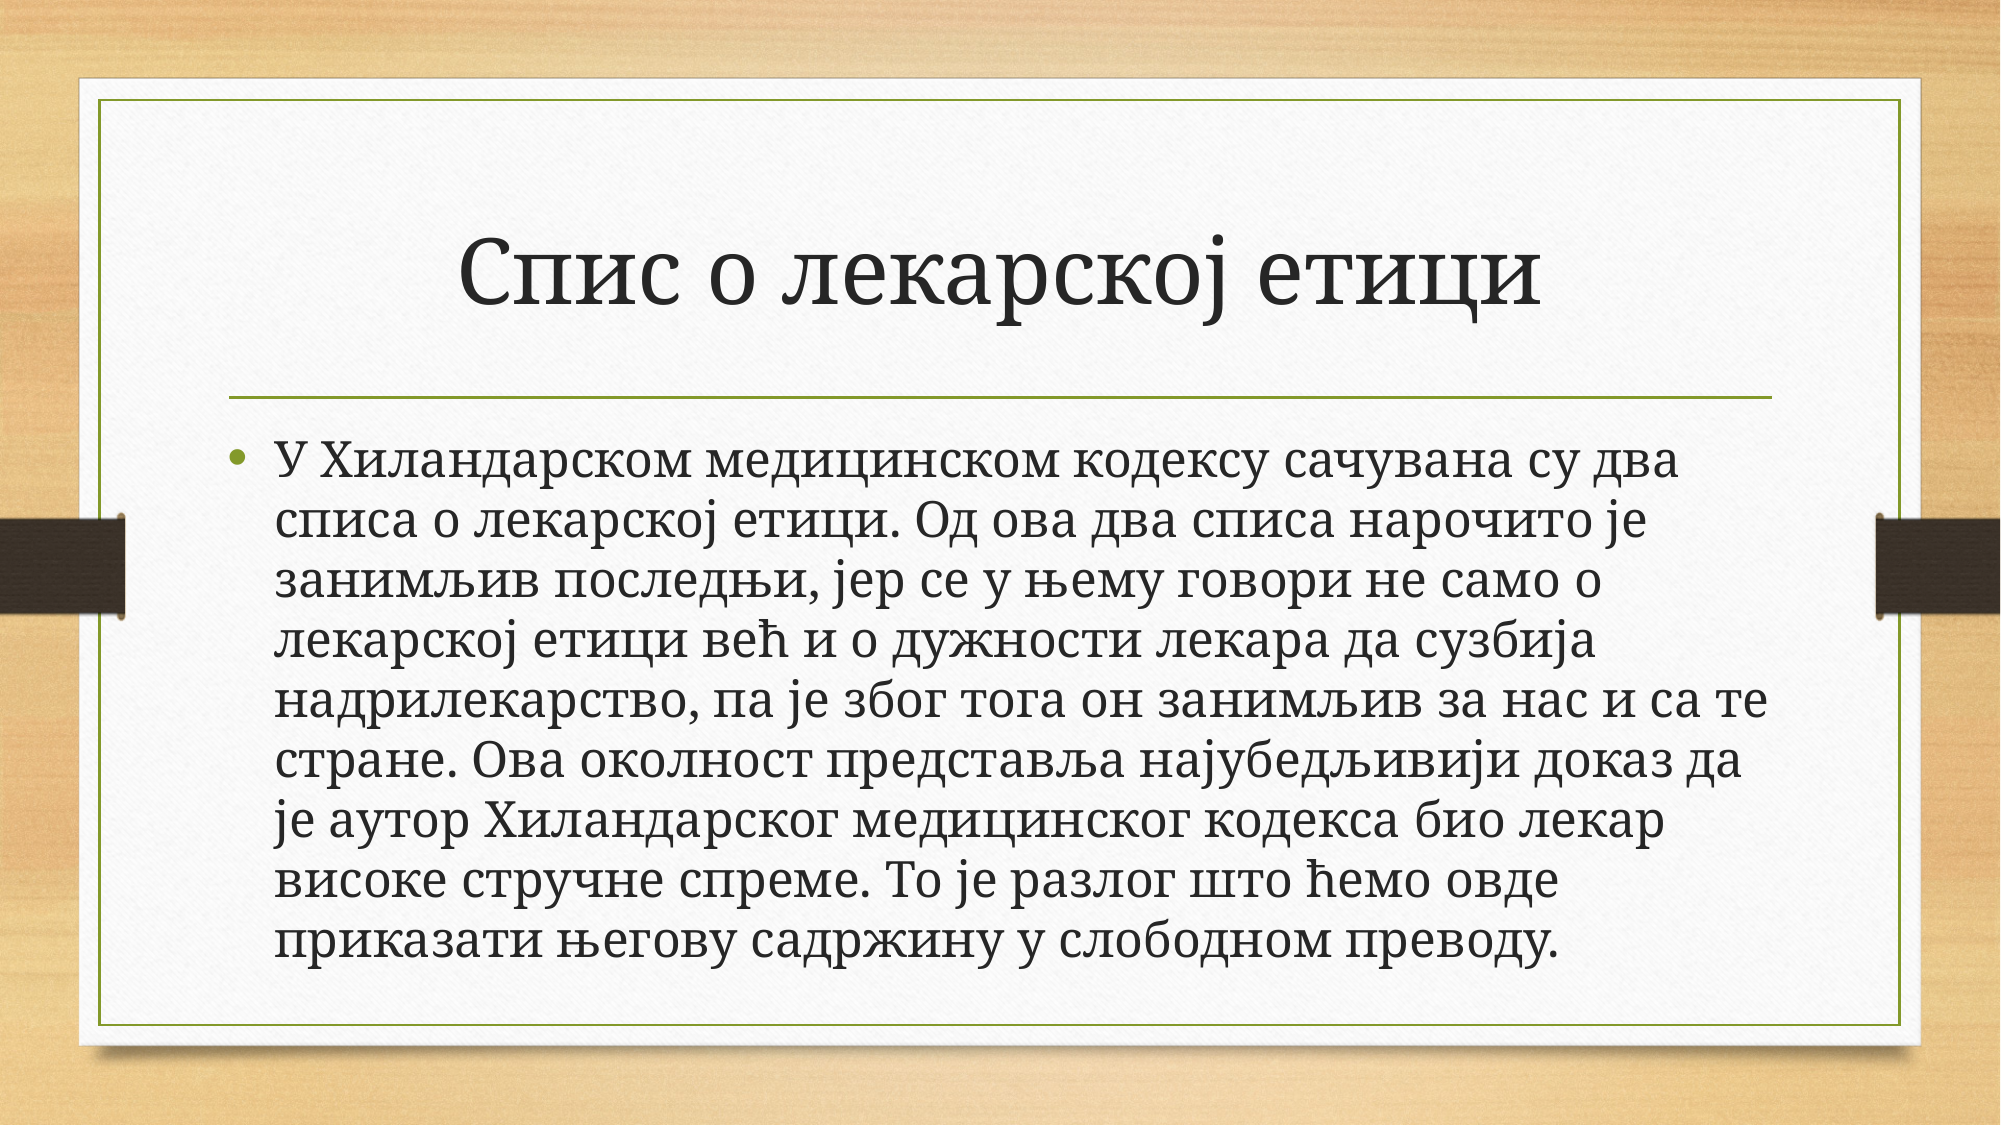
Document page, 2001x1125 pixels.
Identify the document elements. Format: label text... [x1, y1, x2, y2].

title Спис о лекарској етици [212, 161, 1788, 375]
picture [0, 0, 2001, 1125]
list У Хиландарском медицинском кодексу сачувана су два списа о лекарској етици. Од ова два списа нарочито је занимљив последњи, јер се у њему говори не само о лекарској етици већ и о дужности лекара да сузбија надрилекарство, па је због тога он занимљив за нас и са те стране. Ова околност представља најубедљивији доказ да је аутор Хиландарског медицинског кодекса био лекар високе стручне спреме. То је разлог што ћемо овде приказати његову садржину у слободном преводу. [212, 419, 1788, 964]
